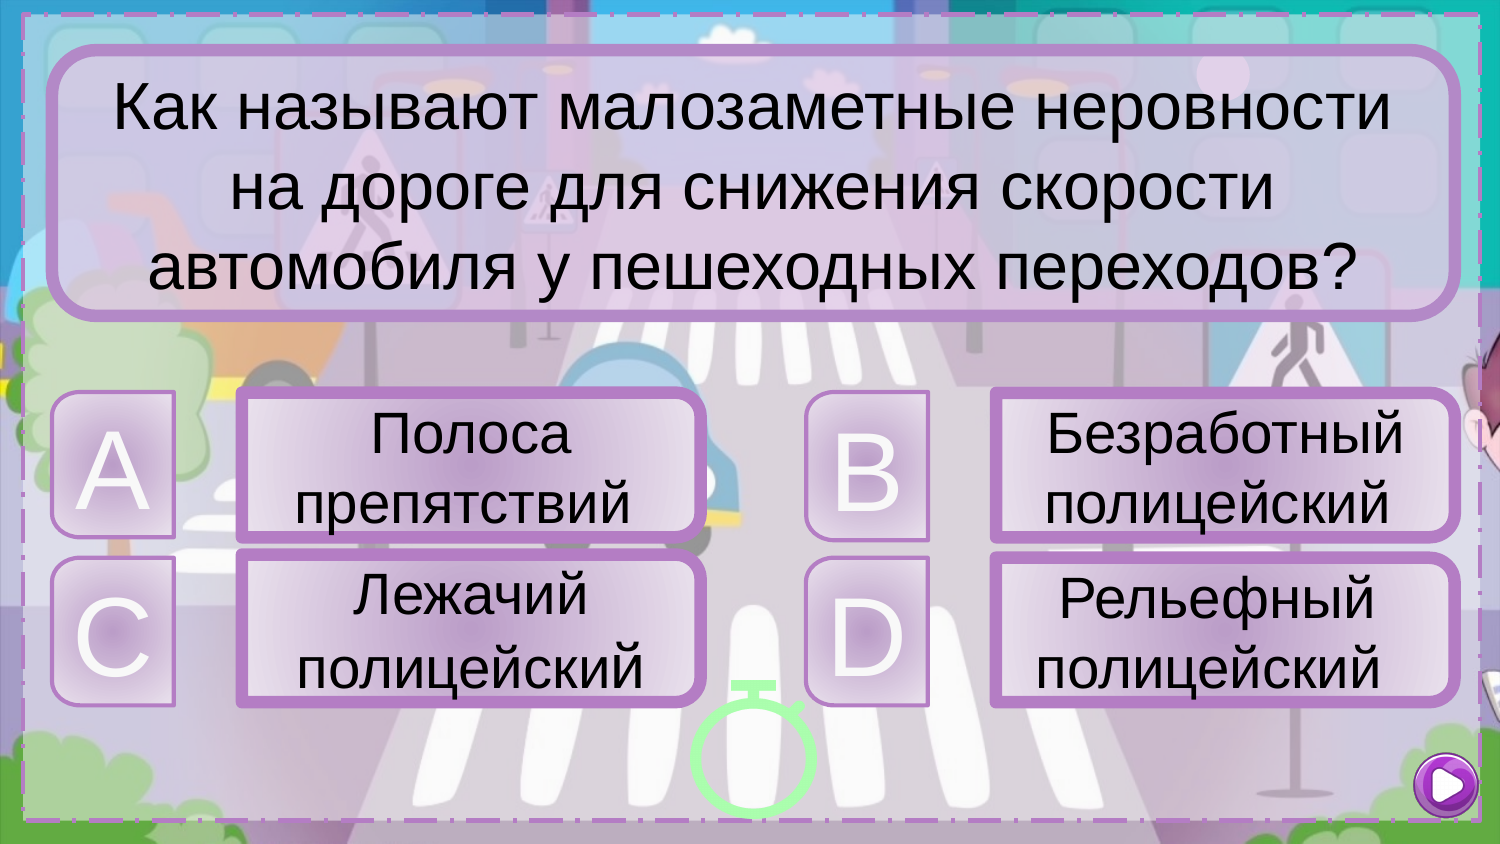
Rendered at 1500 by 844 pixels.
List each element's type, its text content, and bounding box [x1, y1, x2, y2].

text_box A [49, 389, 176, 540]
text_box B [804, 389, 931, 543]
text_box Как называют малозаметные неровности на дороге для снижения скорости автомобиля у пешеходных переходов? [49, 48, 1457, 318]
text_box Рельефный полицейский [993, 555, 1457, 705]
text_box Лежачий полицейский [239, 552, 703, 705]
text_box Полоса препятствий [239, 390, 703, 540]
text_box C [49, 555, 176, 708]
text_box Безработный полицейский [994, 390, 1457, 540]
picture [0, 0, 1500, 844]
text_box [21, 12, 1482, 823]
text_box D [803, 555, 930, 708]
